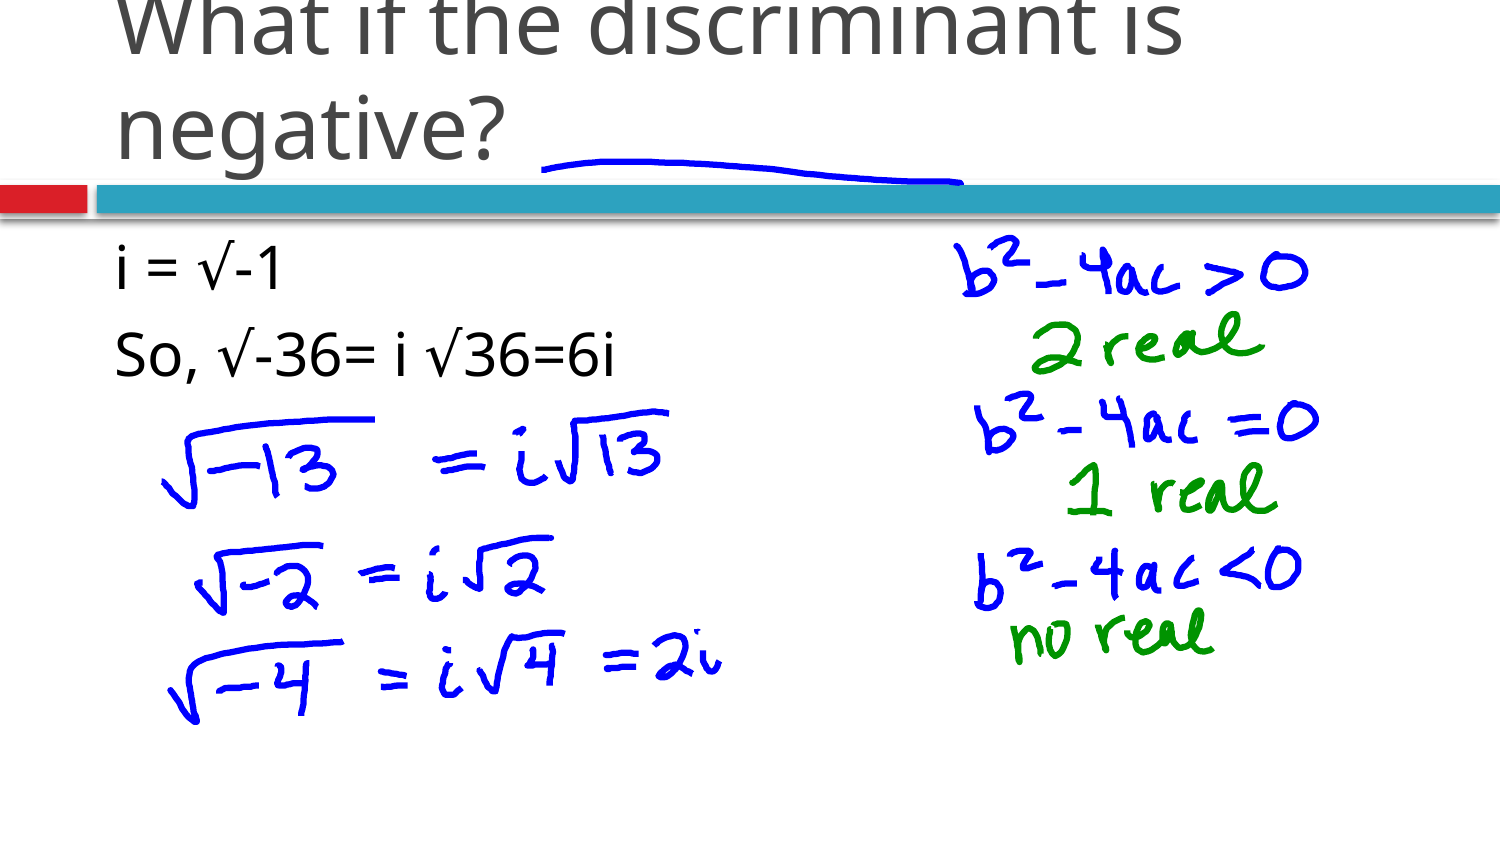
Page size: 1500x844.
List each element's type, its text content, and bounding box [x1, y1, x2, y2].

text_box [1145, 412, 1172, 441]
text_box [431, 547, 440, 556]
text_box [380, 670, 407, 677]
text_box [653, 634, 693, 679]
text_box [518, 451, 547, 484]
text_box [1229, 416, 1261, 421]
text_box [557, 410, 670, 483]
text_box [434, 452, 477, 462]
text_box [1126, 609, 1214, 654]
text_box [1009, 549, 1043, 570]
text_box [287, 446, 335, 490]
text_box [1067, 510, 1113, 515]
text_box [1174, 313, 1263, 356]
text_box [702, 650, 721, 673]
text_box [209, 464, 261, 472]
text_box [1118, 265, 1149, 294]
text_box [241, 580, 270, 588]
title What if the discriminant is negative? [99, 19, 1438, 185]
text_box [1033, 323, 1082, 373]
text_box [359, 566, 396, 575]
text_box [619, 432, 659, 474]
text_box [526, 648, 551, 667]
text_box [976, 405, 1015, 454]
text_box [264, 445, 279, 498]
text_box [1262, 253, 1307, 289]
text_box [604, 651, 639, 656]
text_box [1207, 464, 1278, 512]
text_box [1059, 429, 1082, 433]
text_box [196, 544, 324, 614]
text_box [976, 553, 1002, 609]
text_box [1113, 549, 1118, 600]
text_box [369, 576, 400, 581]
text_box [1012, 625, 1042, 663]
text_box [1007, 392, 1044, 420]
text_box [478, 631, 566, 693]
text_box [1236, 430, 1270, 435]
text_box [1175, 556, 1199, 587]
text_box [300, 662, 310, 716]
text_box [1047, 622, 1069, 657]
text_box [1267, 547, 1300, 588]
text_box [1053, 582, 1077, 588]
text_box [1105, 335, 1129, 364]
text_box [506, 554, 545, 595]
text_box [1180, 412, 1198, 442]
text_box [442, 465, 486, 472]
text_box [1116, 568, 1123, 574]
text_box [1138, 563, 1162, 592]
text_box [1035, 281, 1067, 286]
text_box [161, 418, 375, 507]
text_box [218, 684, 259, 694]
text_box [1221, 548, 1261, 587]
text_box [1152, 482, 1175, 511]
text_box [548, 644, 555, 686]
text_box [462, 537, 549, 590]
text_box [601, 434, 613, 475]
text_box [1206, 265, 1242, 294]
text_box [955, 245, 996, 295]
text_box [1097, 616, 1126, 652]
text_box [1101, 401, 1123, 418]
text_box [1153, 266, 1181, 293]
text_box [441, 663, 463, 696]
text_box [1071, 464, 1097, 510]
text_box [541, 160, 962, 186]
text_box [275, 565, 318, 608]
text_box [169, 640, 344, 723]
text_box [1180, 479, 1203, 511]
text_box [428, 573, 447, 600]
list i = √-1 So, √-36= i √36=6i [99, 221, 1438, 760]
text_box [1118, 397, 1133, 448]
text_box [380, 684, 408, 689]
text_box [1279, 402, 1317, 440]
text_box [606, 665, 637, 670]
text_box [1081, 248, 1111, 295]
text_box [1092, 556, 1113, 573]
text_box [1136, 335, 1165, 361]
text_box [989, 237, 1031, 265]
text_box [276, 664, 304, 687]
text_box [514, 428, 525, 435]
